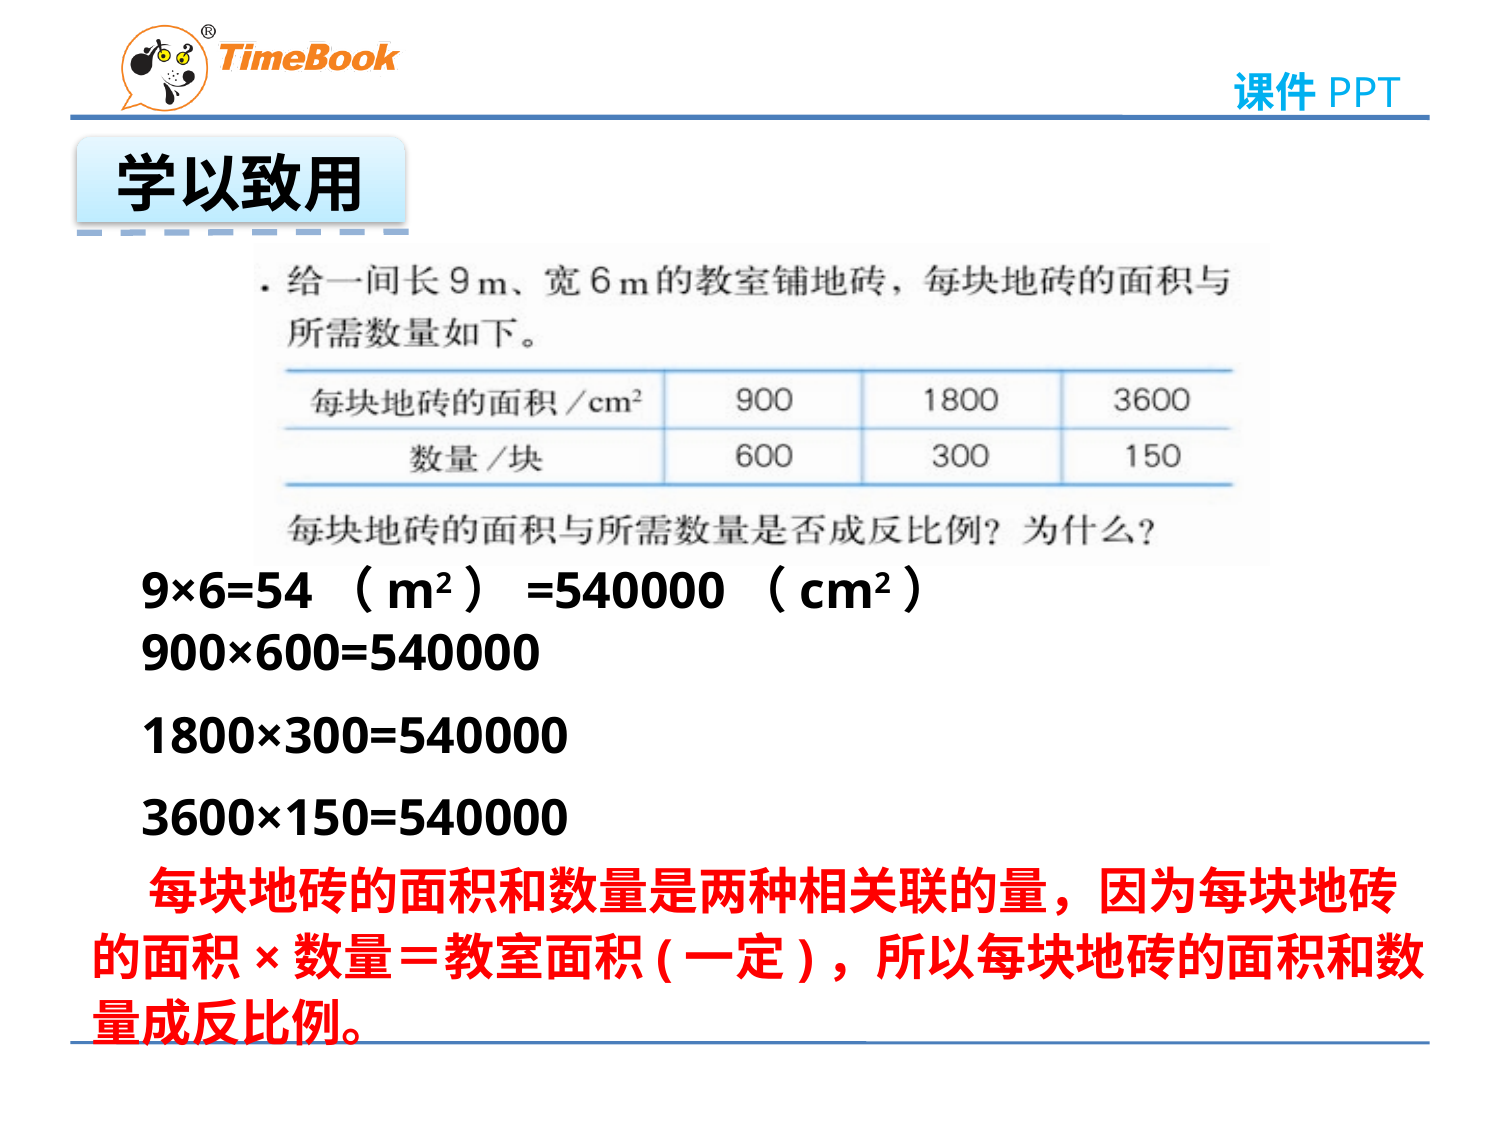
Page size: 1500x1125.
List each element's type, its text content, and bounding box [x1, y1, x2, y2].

text_box 900×600=540000 [126, 612, 828, 688]
picture [253, 243, 1270, 566]
text_box 9×6=54（m2）=540000（cm2） [126, 551, 1294, 627]
text_box 学以致用 [76, 136, 406, 223]
text_box 每块地砖的面积和数量是两种相关联的量，因为每块地砖的面积×数量＝教室面积(一定)，所以每块地砖的面积和数量成反比例。 [76, 845, 1448, 1059]
picture [118, 22, 408, 113]
text_box 3600×150=540000 [126, 777, 873, 853]
text_box 1800×300=540000 [126, 696, 873, 772]
